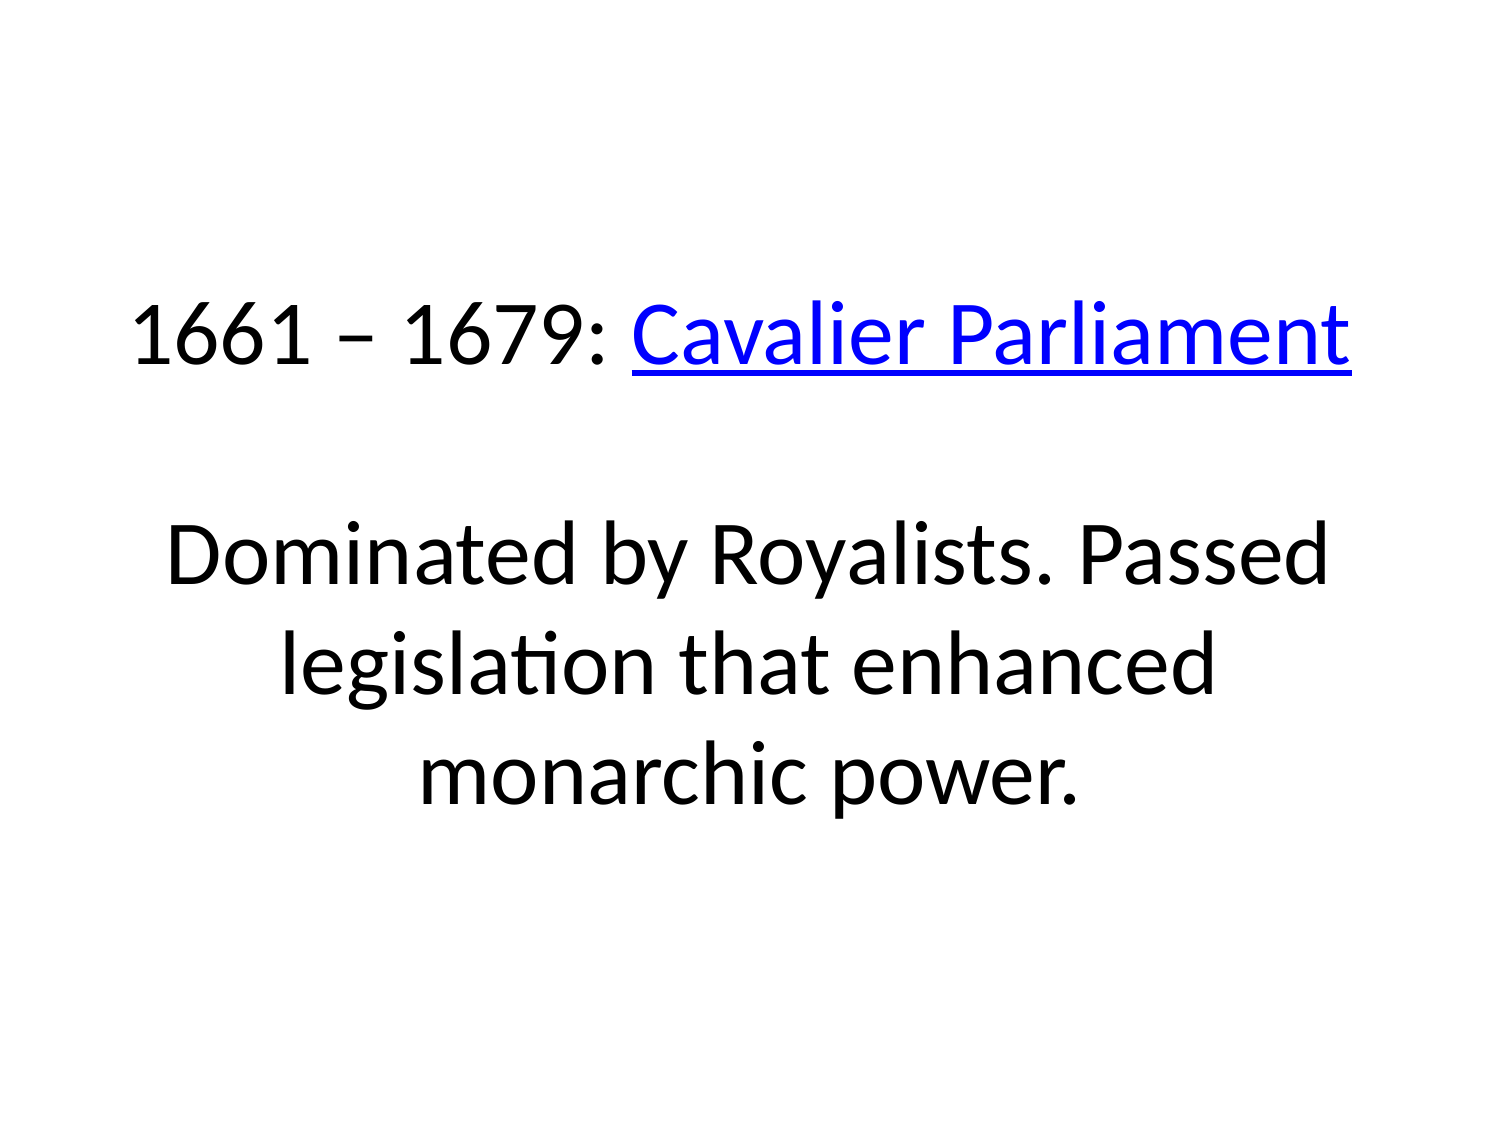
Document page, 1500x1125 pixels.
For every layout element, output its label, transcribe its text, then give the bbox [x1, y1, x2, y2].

title 1661 – 1679: Cavalier Parliament Dominated by Royalists. Passed legislation that enhanced monarchic power. [74, 44, 1426, 1051]
